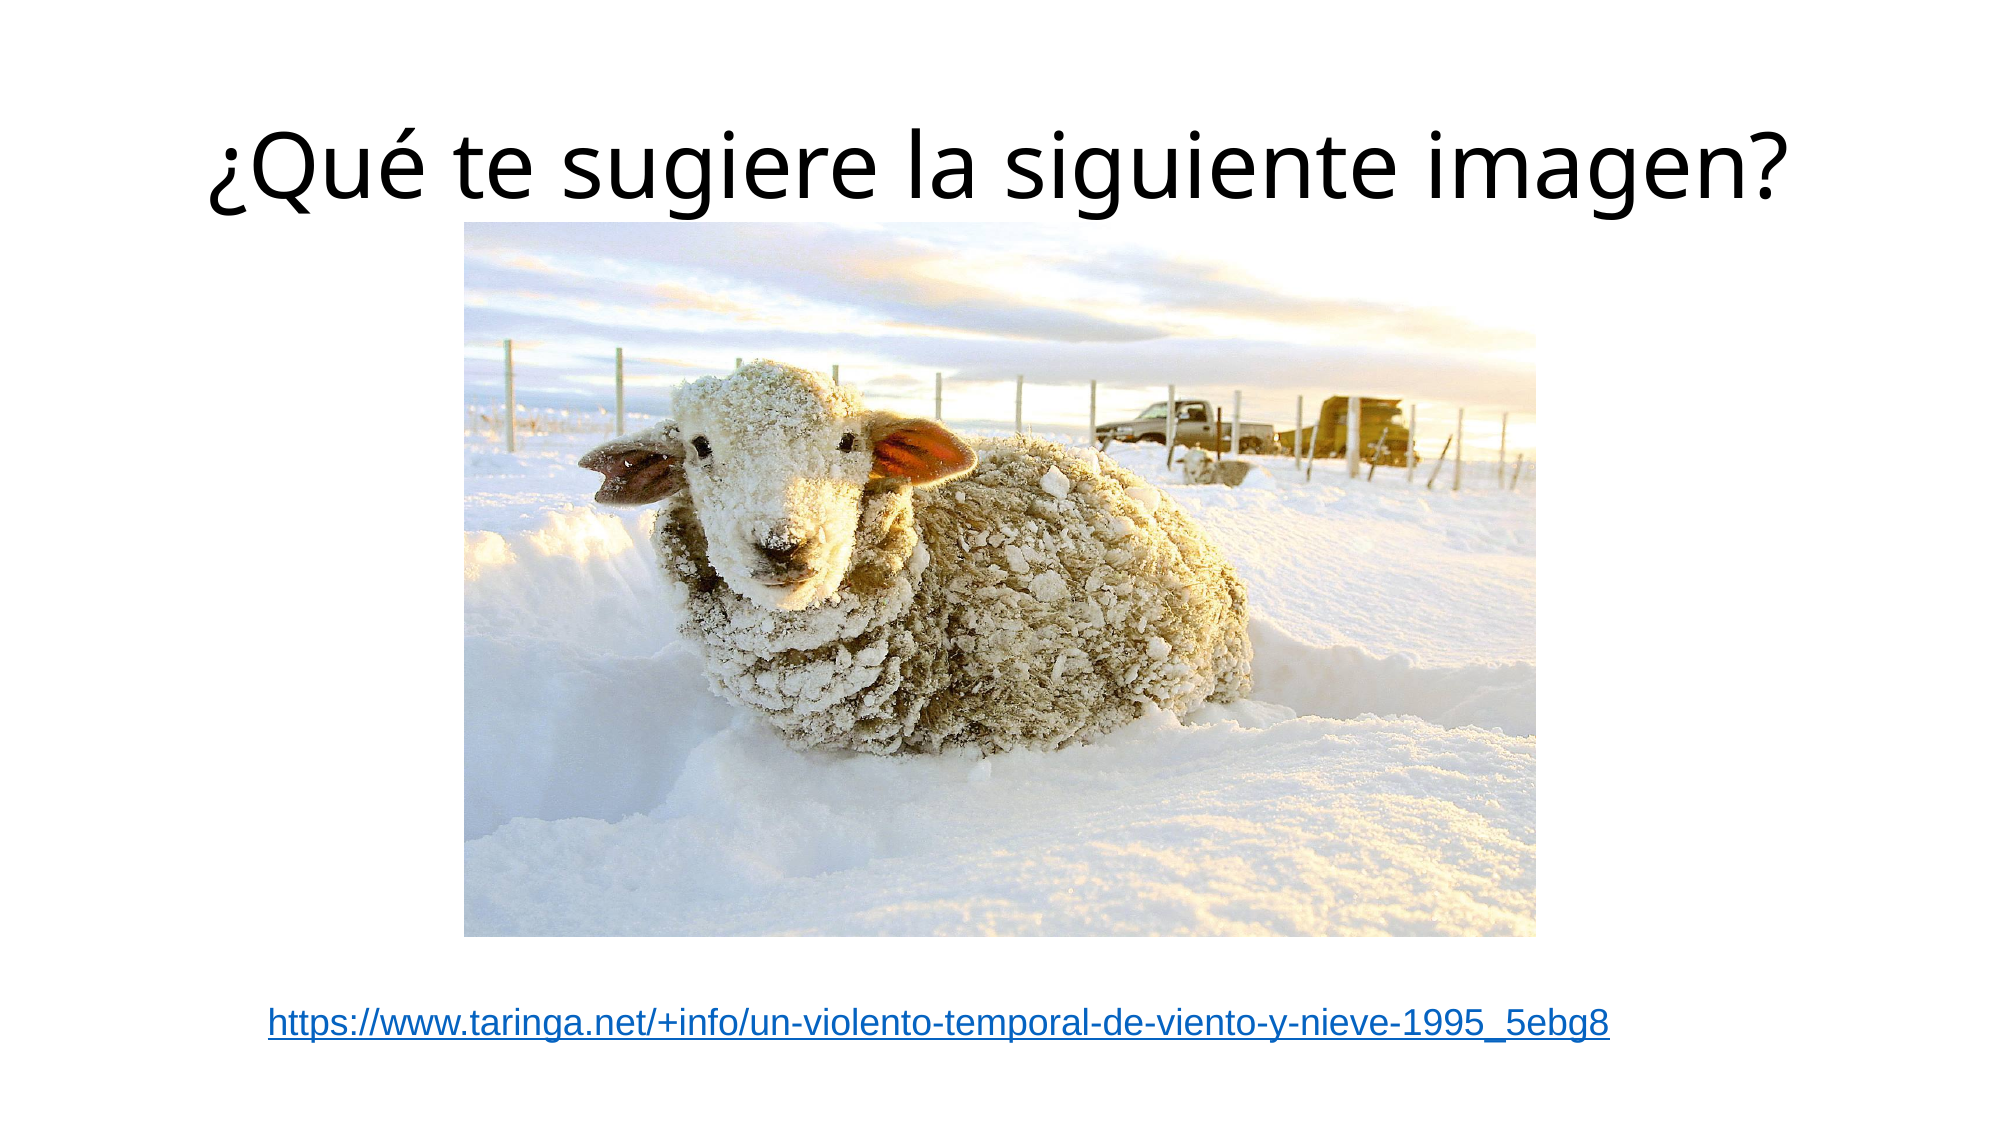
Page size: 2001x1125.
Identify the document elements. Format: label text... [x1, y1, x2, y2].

title ¿Qué te sugiere la siguiente imagen? [137, 59, 1863, 278]
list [464, 222, 1536, 937]
text_box https://www.taringa.net/+info/un-violento-temporal-de-viento-y-nieve-1995_5ebg8 [116, 990, 1761, 1051]
